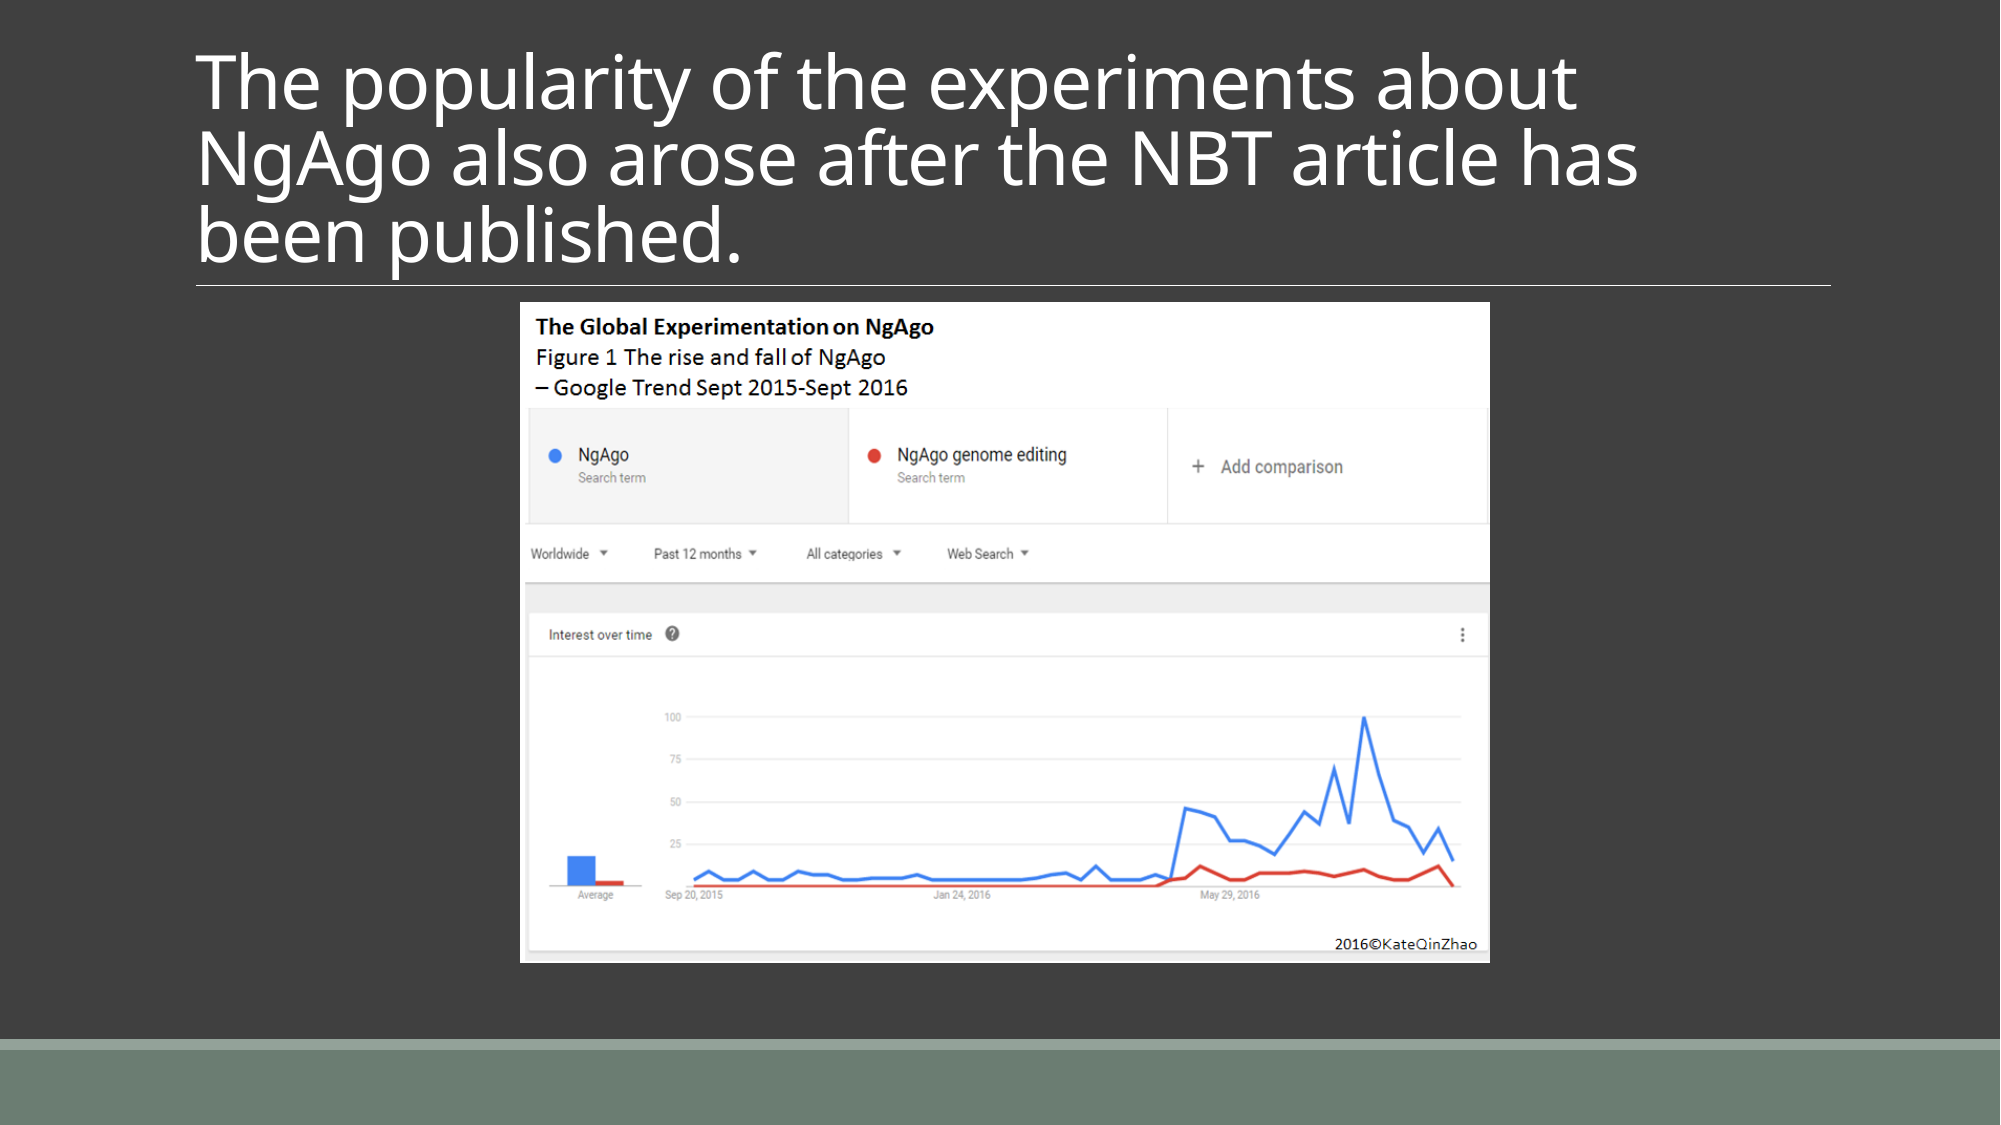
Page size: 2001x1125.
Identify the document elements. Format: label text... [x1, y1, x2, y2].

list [519, 302, 1490, 964]
title The popularity of the experiments about NgAgo also arose after the NBT article has been published. [180, 47, 1830, 285]
